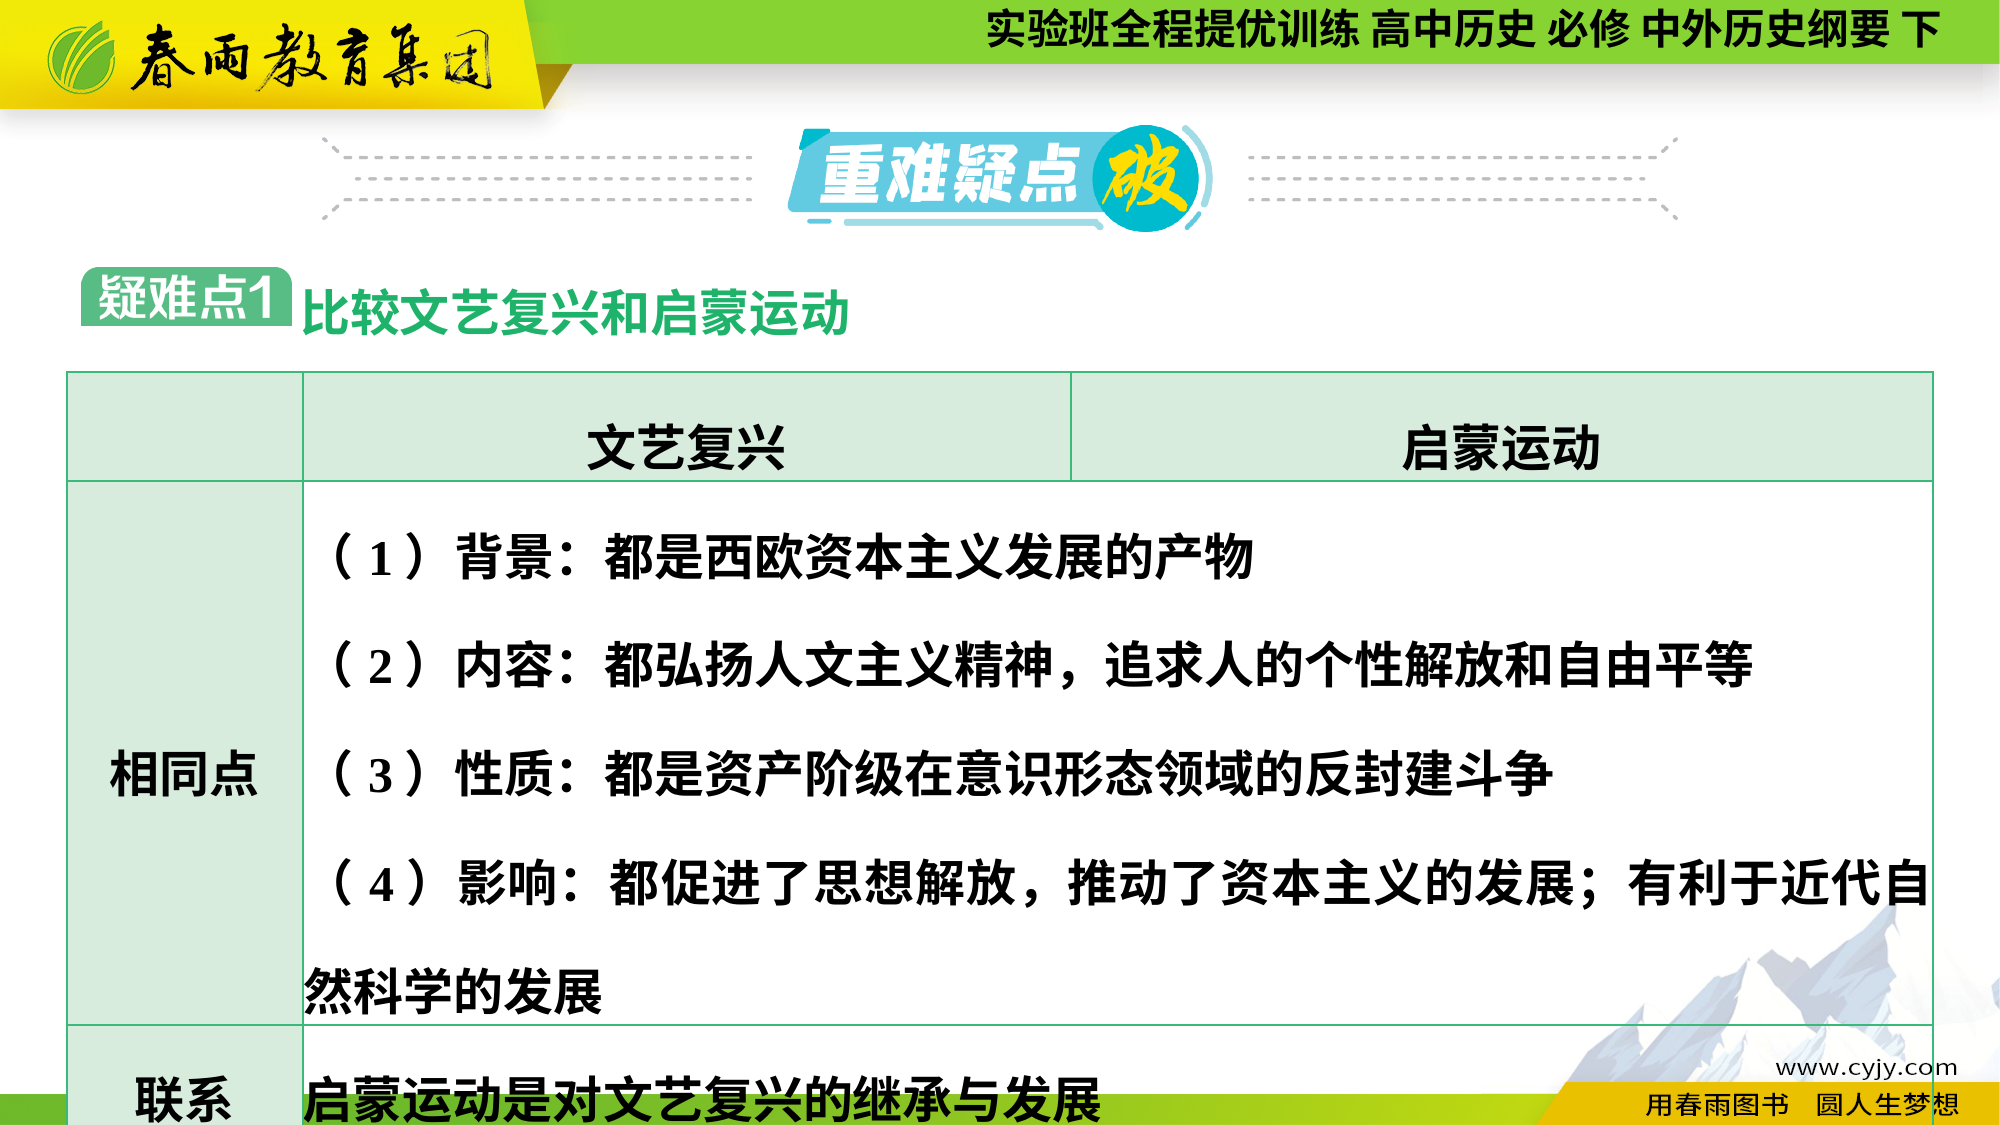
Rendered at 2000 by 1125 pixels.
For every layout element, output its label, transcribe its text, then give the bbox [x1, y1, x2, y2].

picture [0, 0, 2000, 1125]
table_cell 启蒙运动是对文艺复兴的继承与发展 [304, 1026, 1932, 1125]
table_header 文艺复兴 [304, 373, 1070, 480]
table_cell 相同点 [68, 482, 302, 1024]
table_header [68, 373, 302, 480]
list 比较文艺复兴和启蒙运动 [59, 243, 1944, 339]
table_header 启蒙运动 [1072, 373, 1932, 480]
table_cell （1）背景：都是西欧资本主义发展的产物 （2）内容：都弘扬人文主义精神，追求人的个性解放和自由平等 （3）性质：都是资产阶级在意识形态领域的反封建斗争 （4）影响：都促进了思想解放，推动了资本主义的发展；有利于近代自然科学的发展 [304, 482, 1932, 1024]
table_cell 联系 [68, 1026, 302, 1125]
